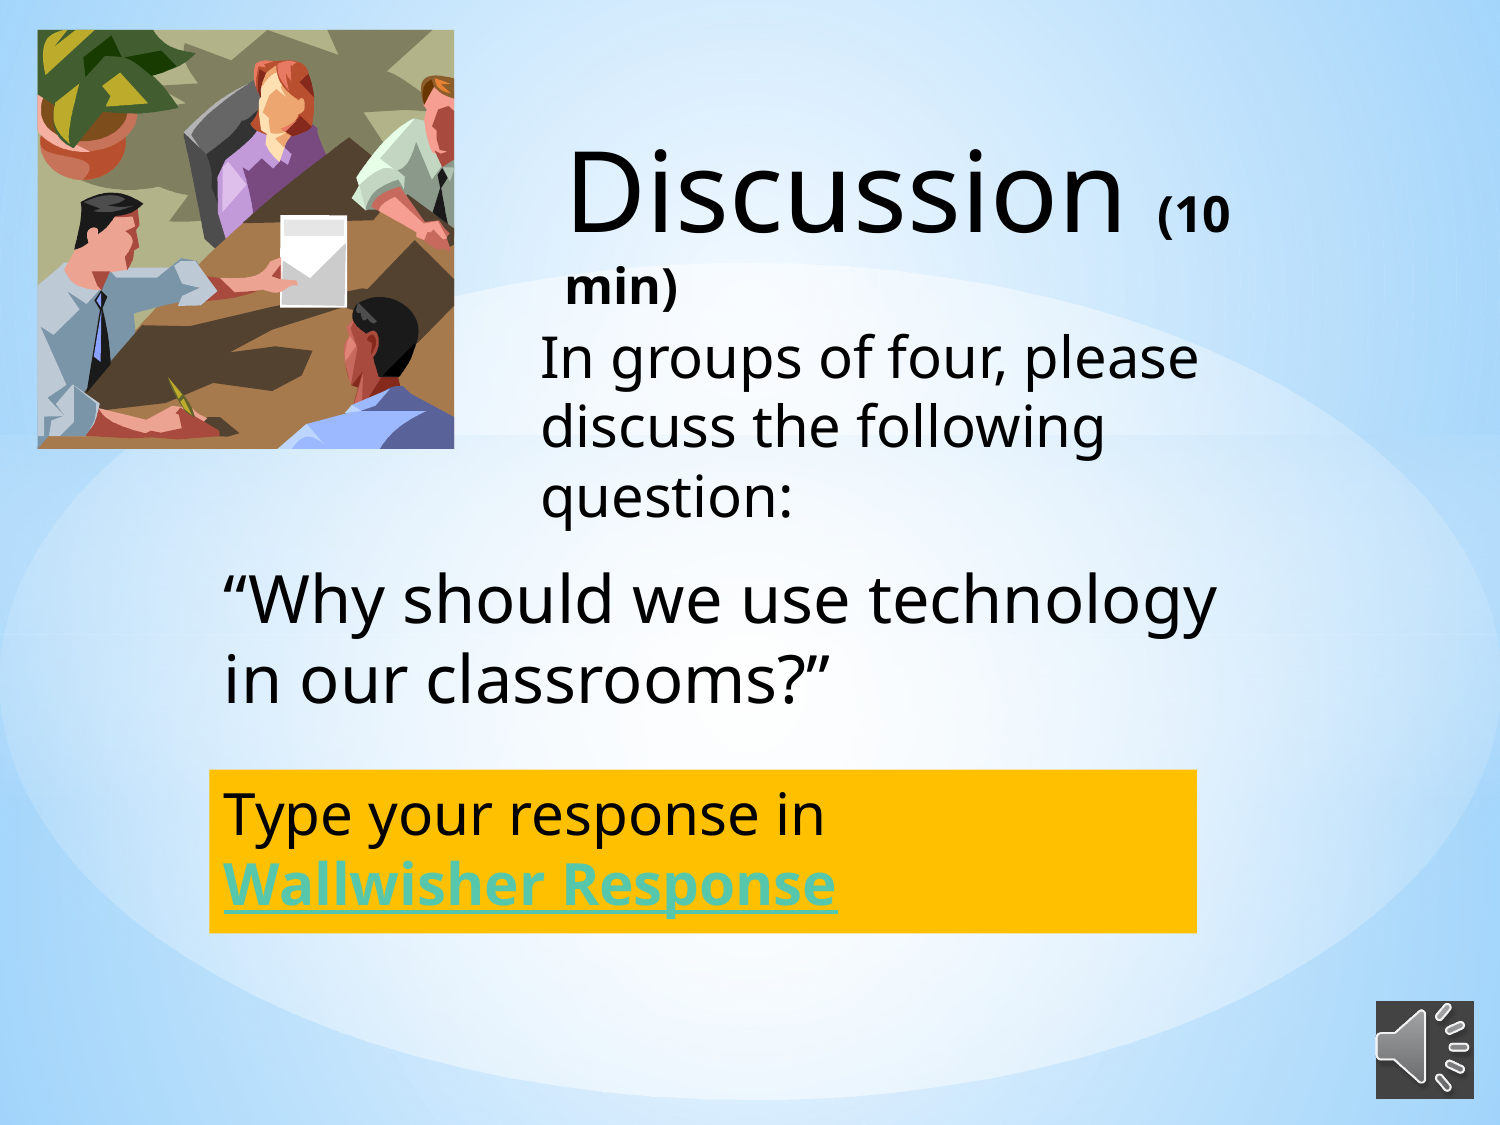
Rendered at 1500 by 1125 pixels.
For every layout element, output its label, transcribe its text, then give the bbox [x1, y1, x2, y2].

text_box Discussion (10 min) [549, 112, 1325, 323]
picture [37, 24, 461, 455]
text_box “Why should we use technology in our classrooms?” [209, 549, 1247, 725]
picture [1374, 999, 1476, 1101]
text_box Type your response in Wallwisher Response [209, 769, 1197, 934]
title [465, 75, 1388, 238]
subtitle In groups of four, please discuss the following question: [525, 312, 1350, 538]
